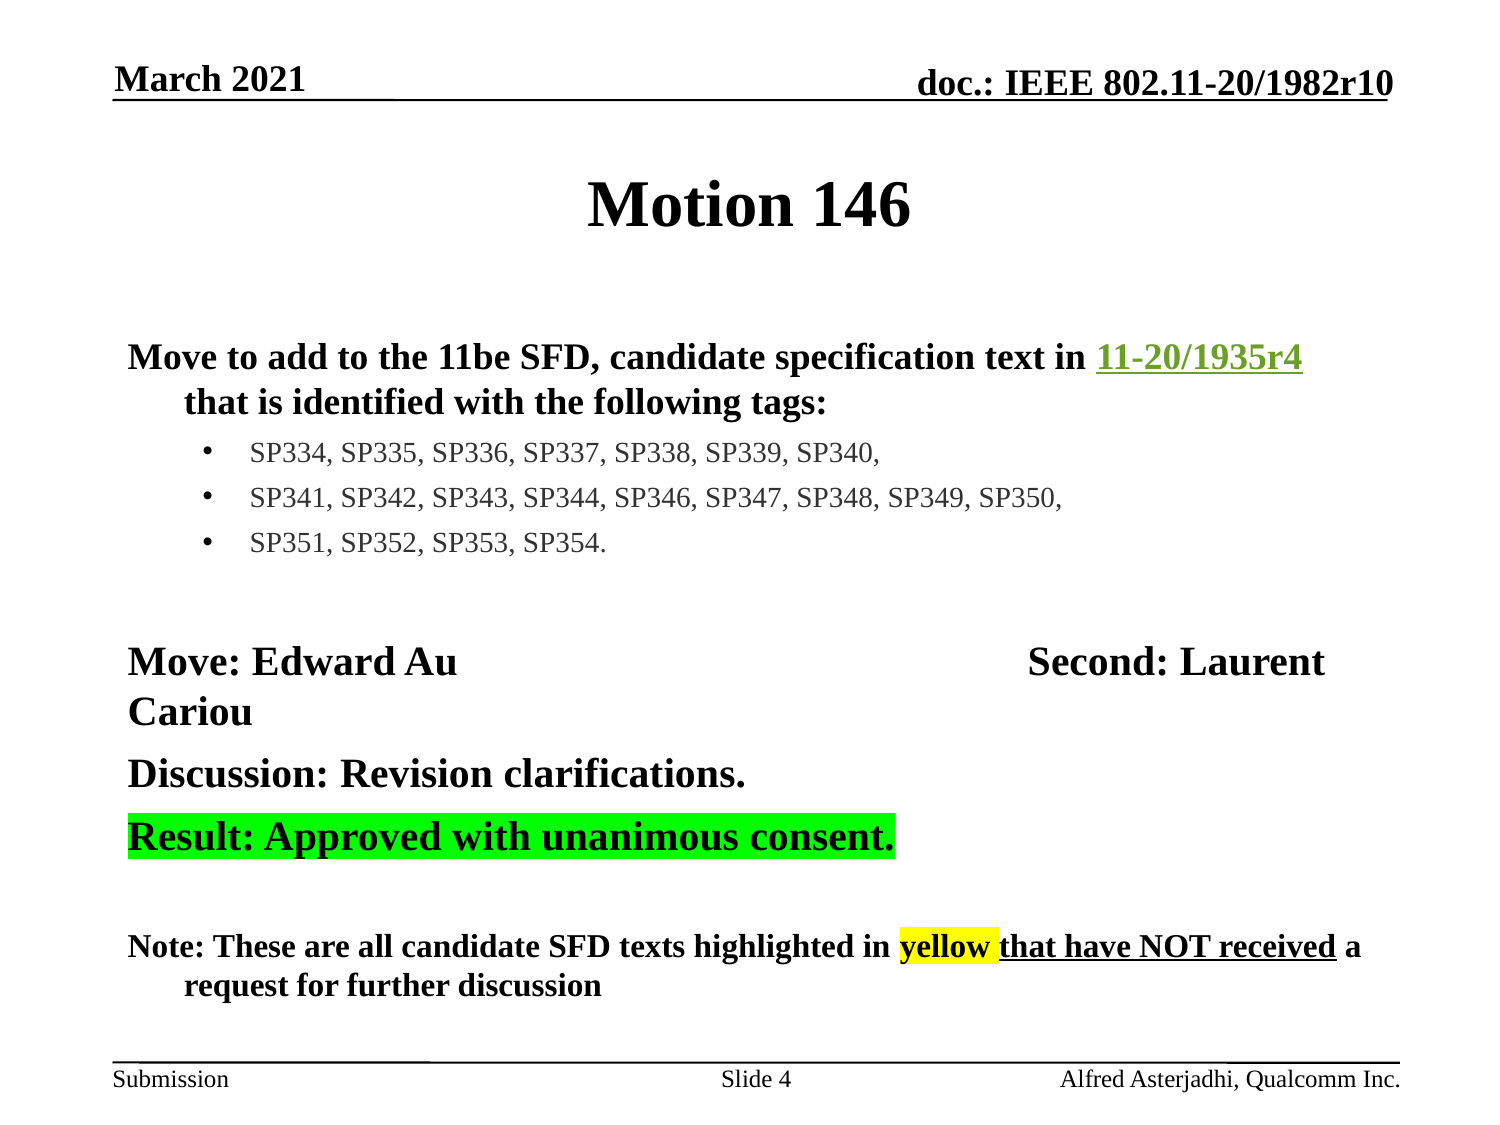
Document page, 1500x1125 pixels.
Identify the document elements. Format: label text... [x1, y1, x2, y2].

footer Alfred Asterjadhi, Qualcomm Inc. [878, 1061, 1402, 1093]
slide_number Slide 4 [712, 1061, 800, 1123]
title Motion 146 [112, 112, 1388, 288]
list Move to add to the 11be SFD, candidate specification text in 11-20/1935r4 that is identified with the following tags: SP334, SP335, SP336, SP337, SP338, SP339, SP340, SP341, SP342, SP343, SP344, SP346, SP347, SP348, SP349, SP350, SP351, SP352, SP353, SP354. Move: Edward Au Second: Laurent Cariou Discussion: Revision clarifications. Result: Approved with unanimous consent. Note: These are all candidate SFD texts highlighted in yellow that have NOT received a request for further discussion [112, 324, 1388, 1063]
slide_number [114, 54, 423, 100]
